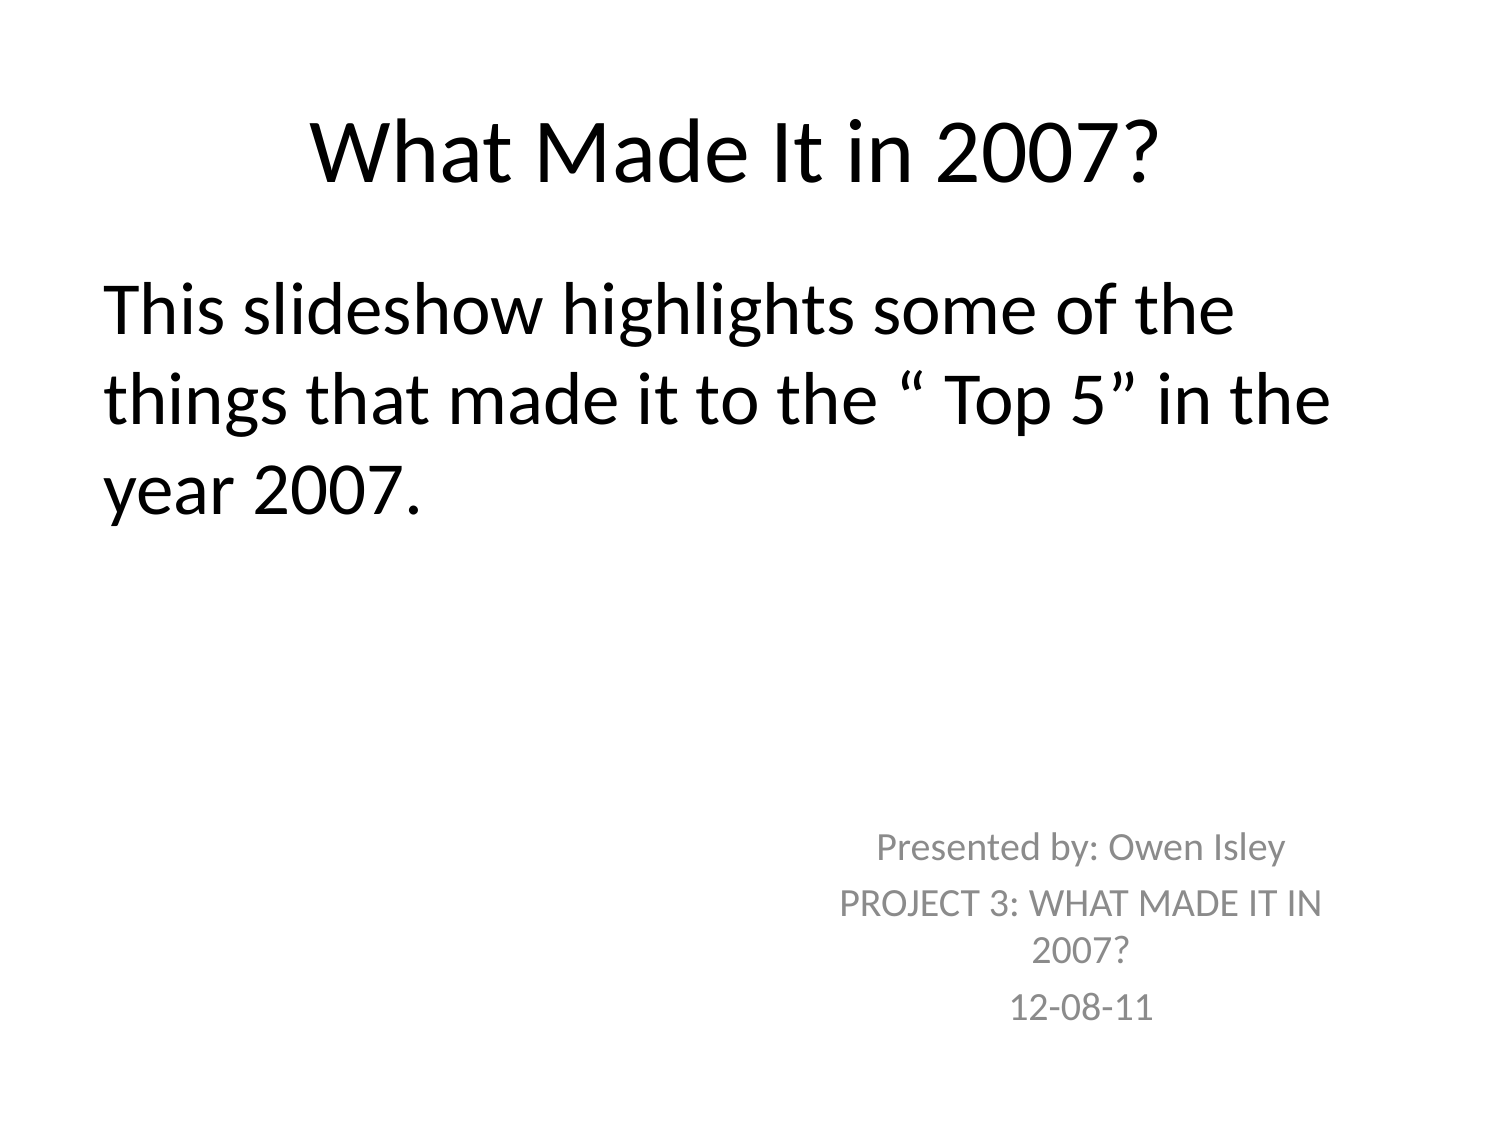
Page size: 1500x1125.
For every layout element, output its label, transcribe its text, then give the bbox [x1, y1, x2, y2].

subtitle Presented by: Owen Isley PROJECT 3: WHAT MADE IT IN 2007? 12-08-11 [774, 812, 1388, 1038]
text_box This slideshow highlights some of the things that made it to the “ Top 5” in the year 2007. [88, 251, 1401, 537]
title What Made It in 2007? [99, 24, 1375, 251]
